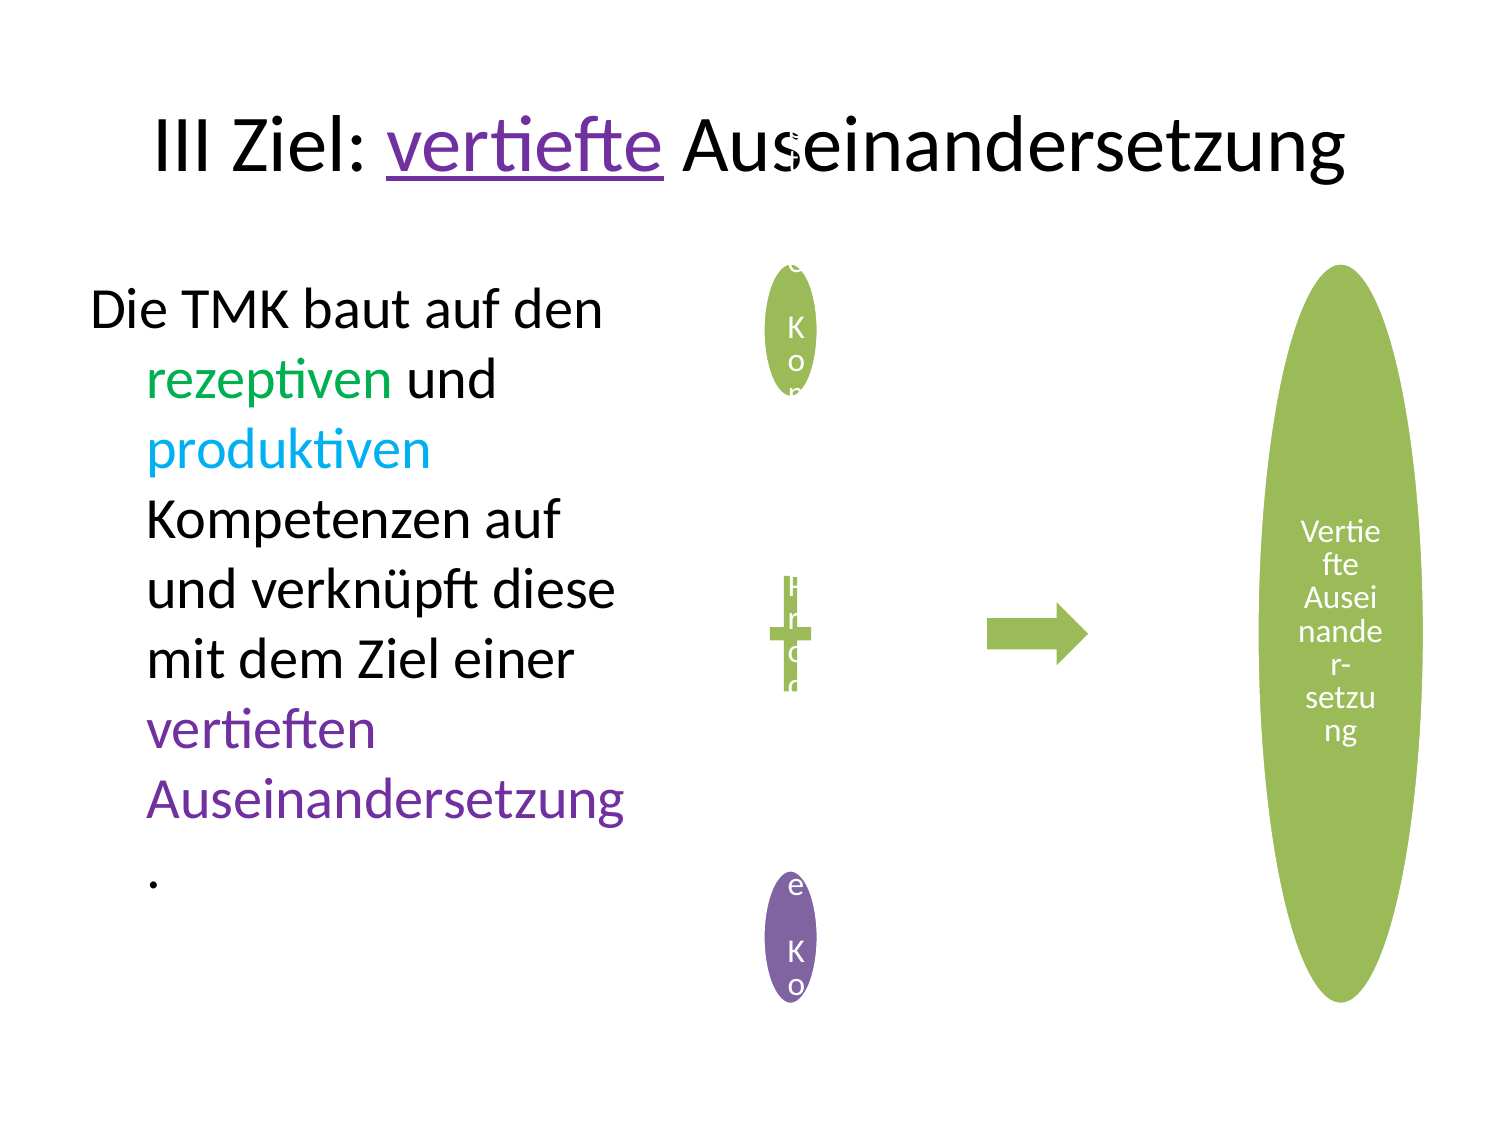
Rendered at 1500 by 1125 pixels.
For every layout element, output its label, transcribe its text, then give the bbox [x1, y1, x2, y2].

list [762, 262, 1426, 1006]
list Die TMK baut auf den rezeptiven und produktiven Kompetenzen auf und verknüpft diese mit dem Ziel einer vertieften Auseinandersetzung. [75, 262, 645, 1005]
title III Ziel: vertiefte Auseinandersetzung [75, 45, 1425, 233]
